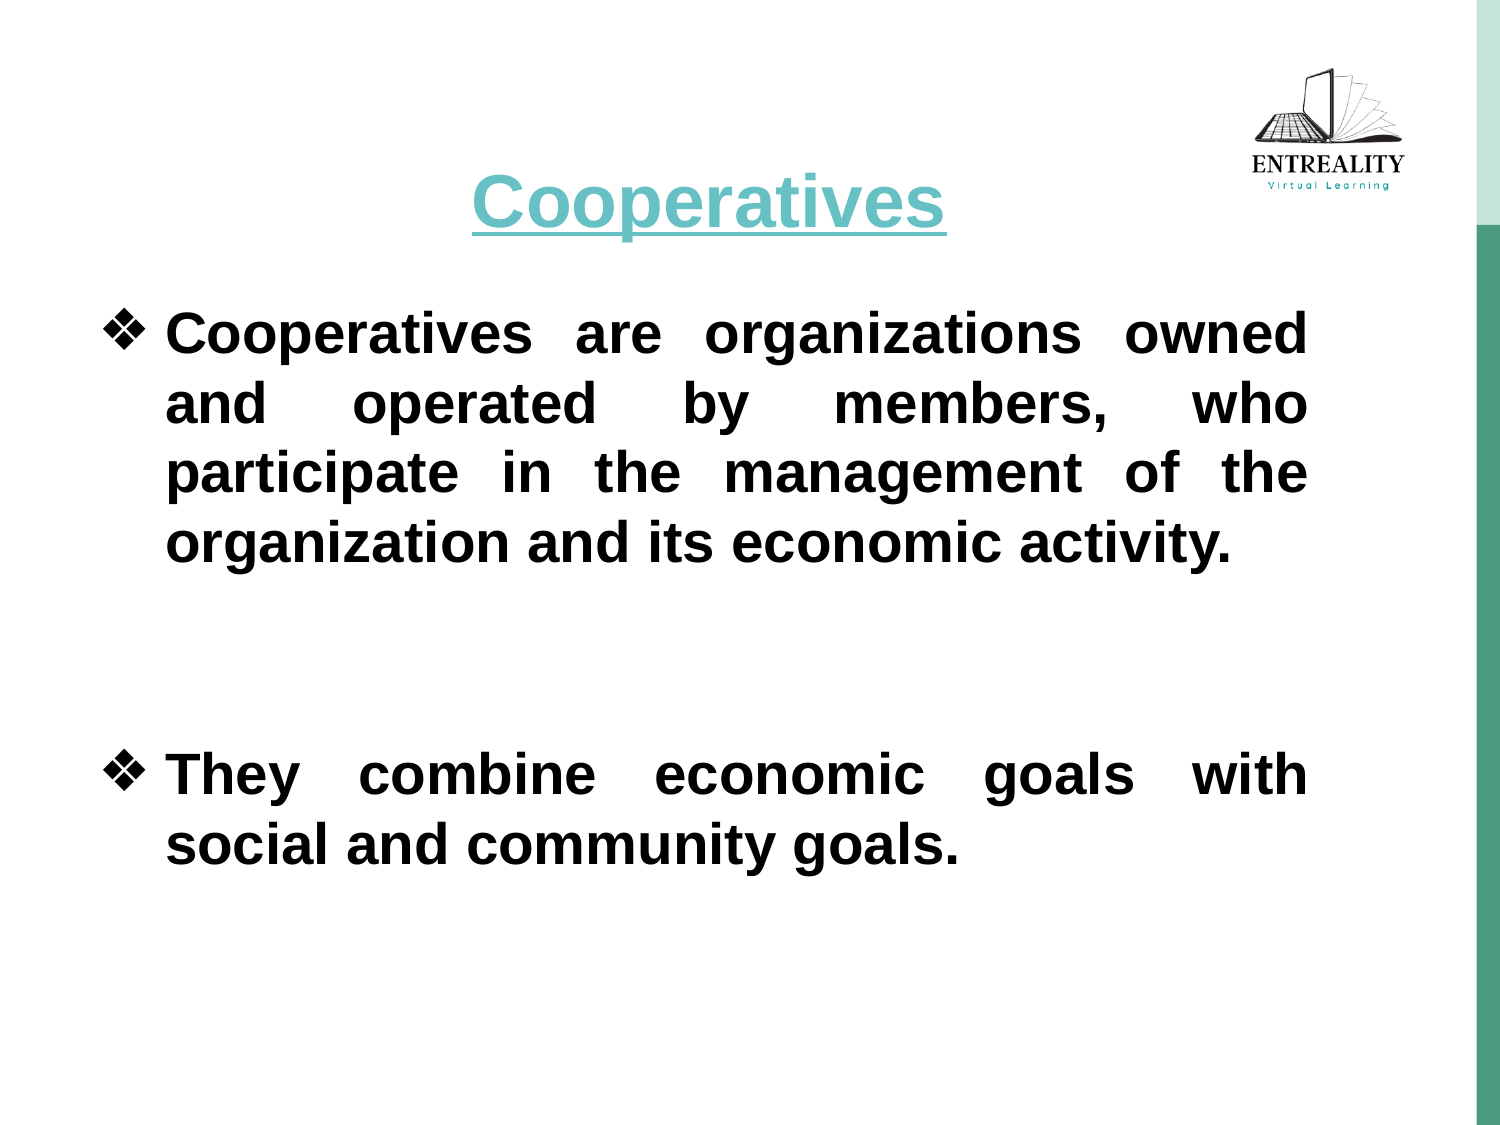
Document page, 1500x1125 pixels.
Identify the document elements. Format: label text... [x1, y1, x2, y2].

picture [1198, 0, 1458, 259]
title Cooperatives [334, 77, 1025, 251]
list Cooperatives are organizations owned and operated by members, who participate in the management of the organization and its economic activity. They combine economic goals with social and community goals. [75, 287, 1325, 1005]
